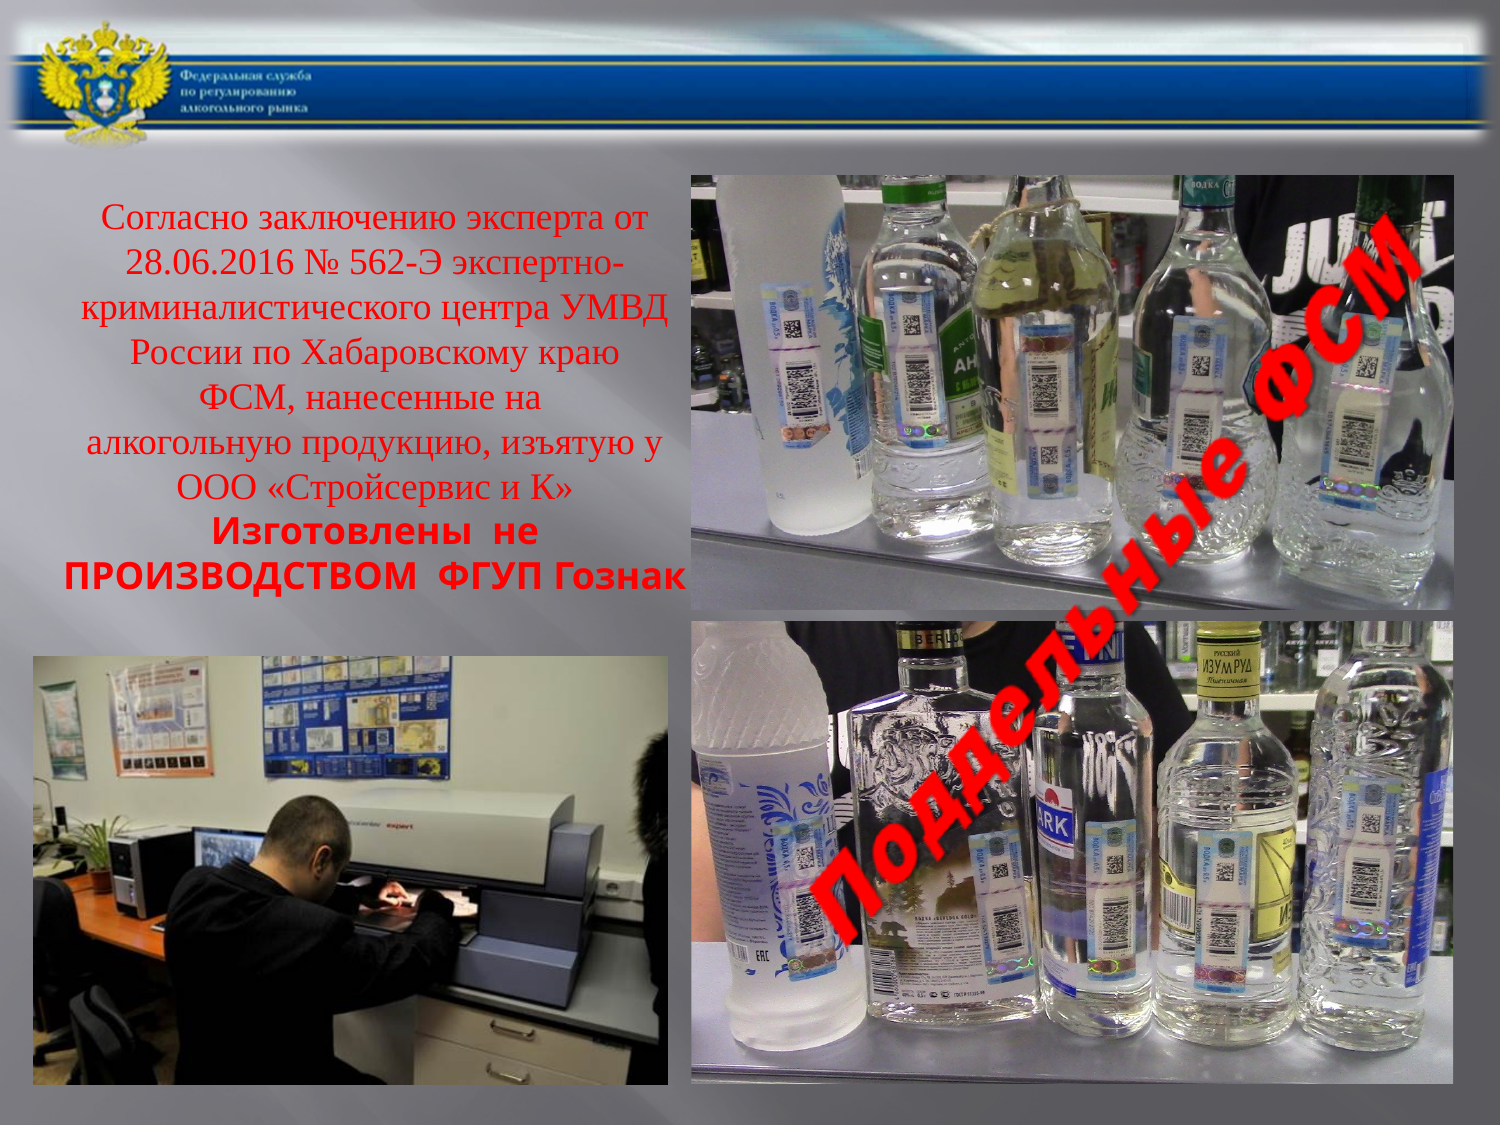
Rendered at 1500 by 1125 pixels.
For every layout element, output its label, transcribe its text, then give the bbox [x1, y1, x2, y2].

text_box Согласно заключению эксперта от 28.06.2016 № 562-Э экспертно-криминалистического центра УМВД России по Хабаровскому краю ФСМ, нанесенные на алкогольную продукцию, изъятую у ООО «Стройсервис и К» Изготовлены не ПРОИЗВОДСТВОМ ФГУП Гознак [33, 199, 691, 605]
picture [0, 5, 1500, 1085]
